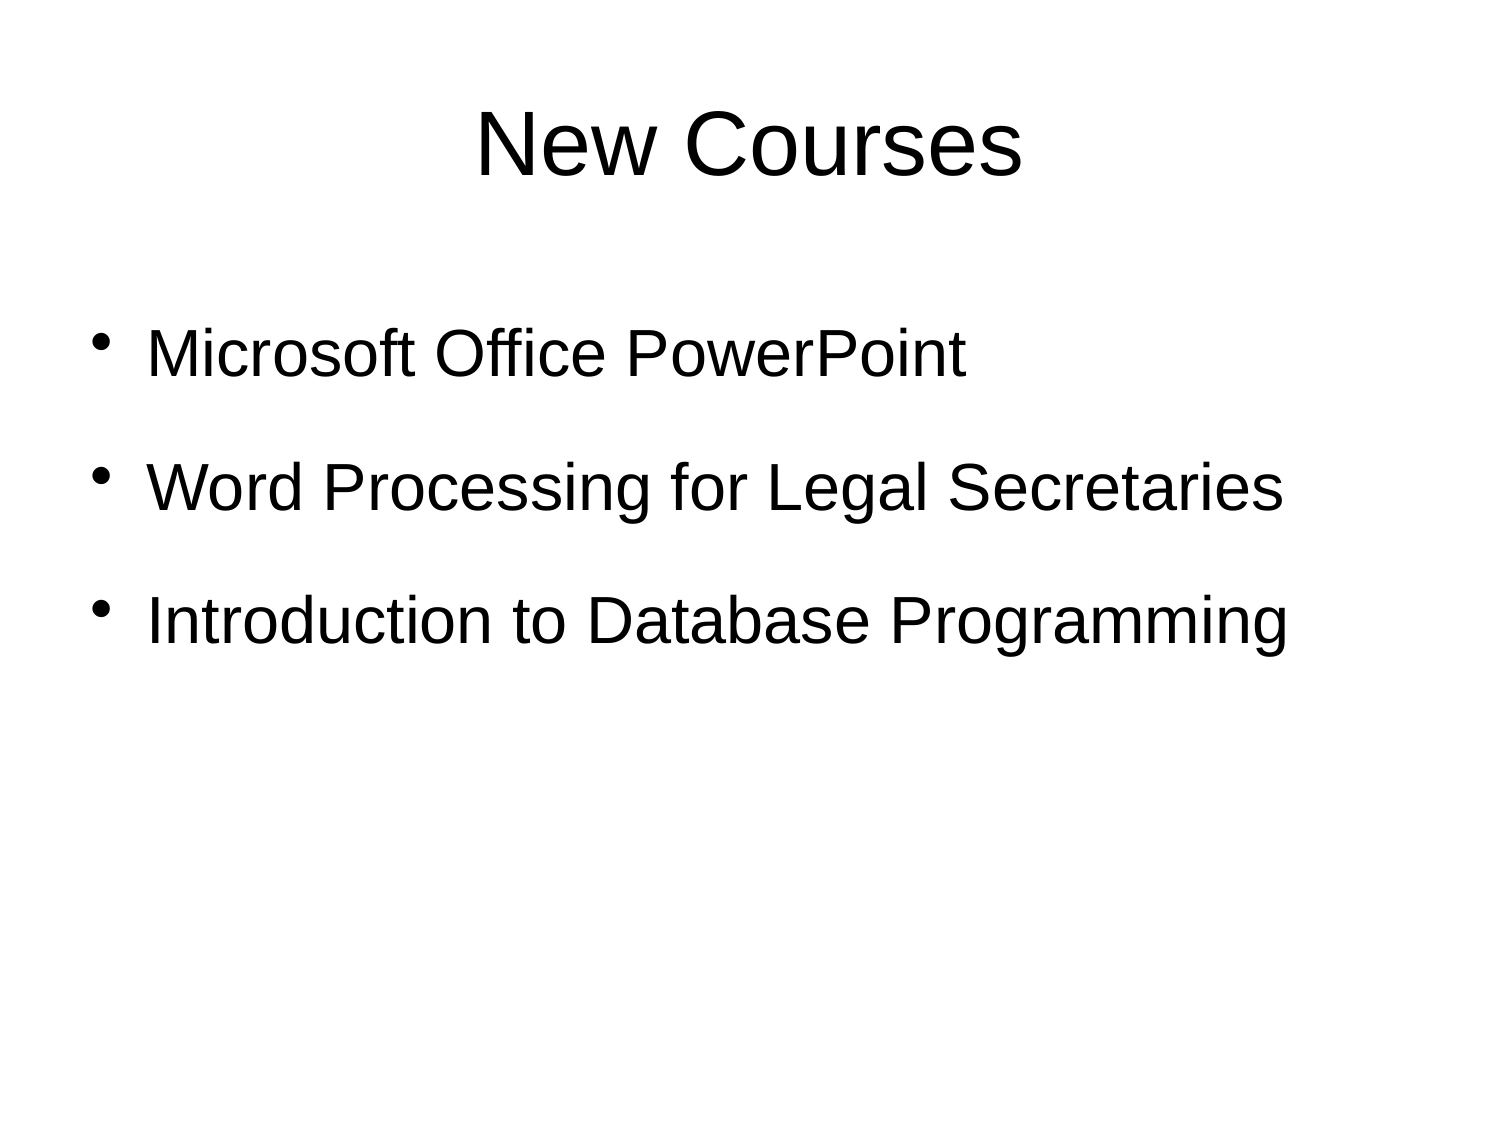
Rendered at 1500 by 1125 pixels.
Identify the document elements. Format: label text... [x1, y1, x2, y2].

title New Courses [74, 44, 1426, 233]
list Microsoft Office PowerPoint Word Processing for Legal Secretaries Introduction to Database Programming [74, 262, 1426, 1006]
